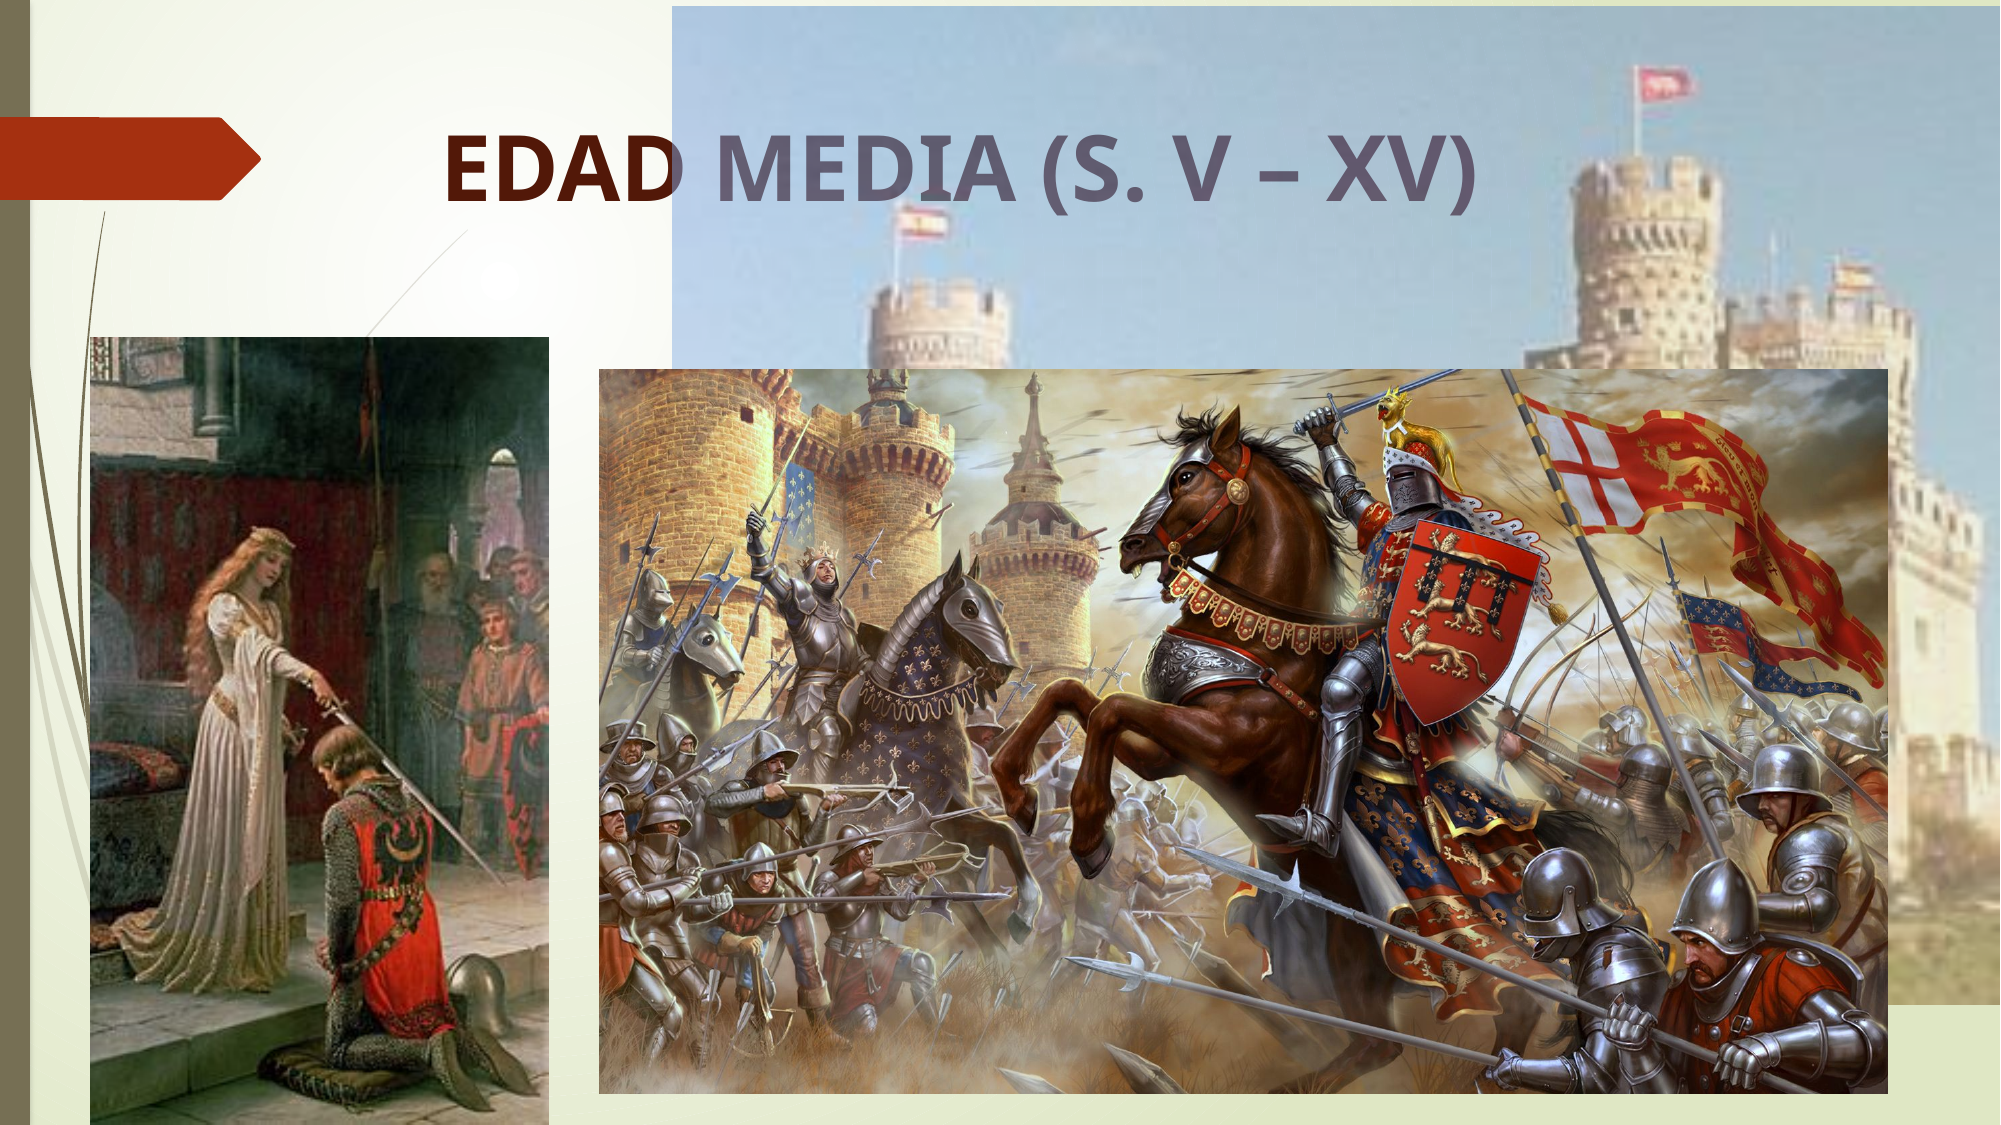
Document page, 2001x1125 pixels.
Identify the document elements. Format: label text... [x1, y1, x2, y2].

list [599, 368, 1888, 1094]
title EDAD MEDIA (S. V – XV) [425, 102, 668, 313]
picture [671, 5, 2000, 1005]
picture [90, 337, 549, 1125]
